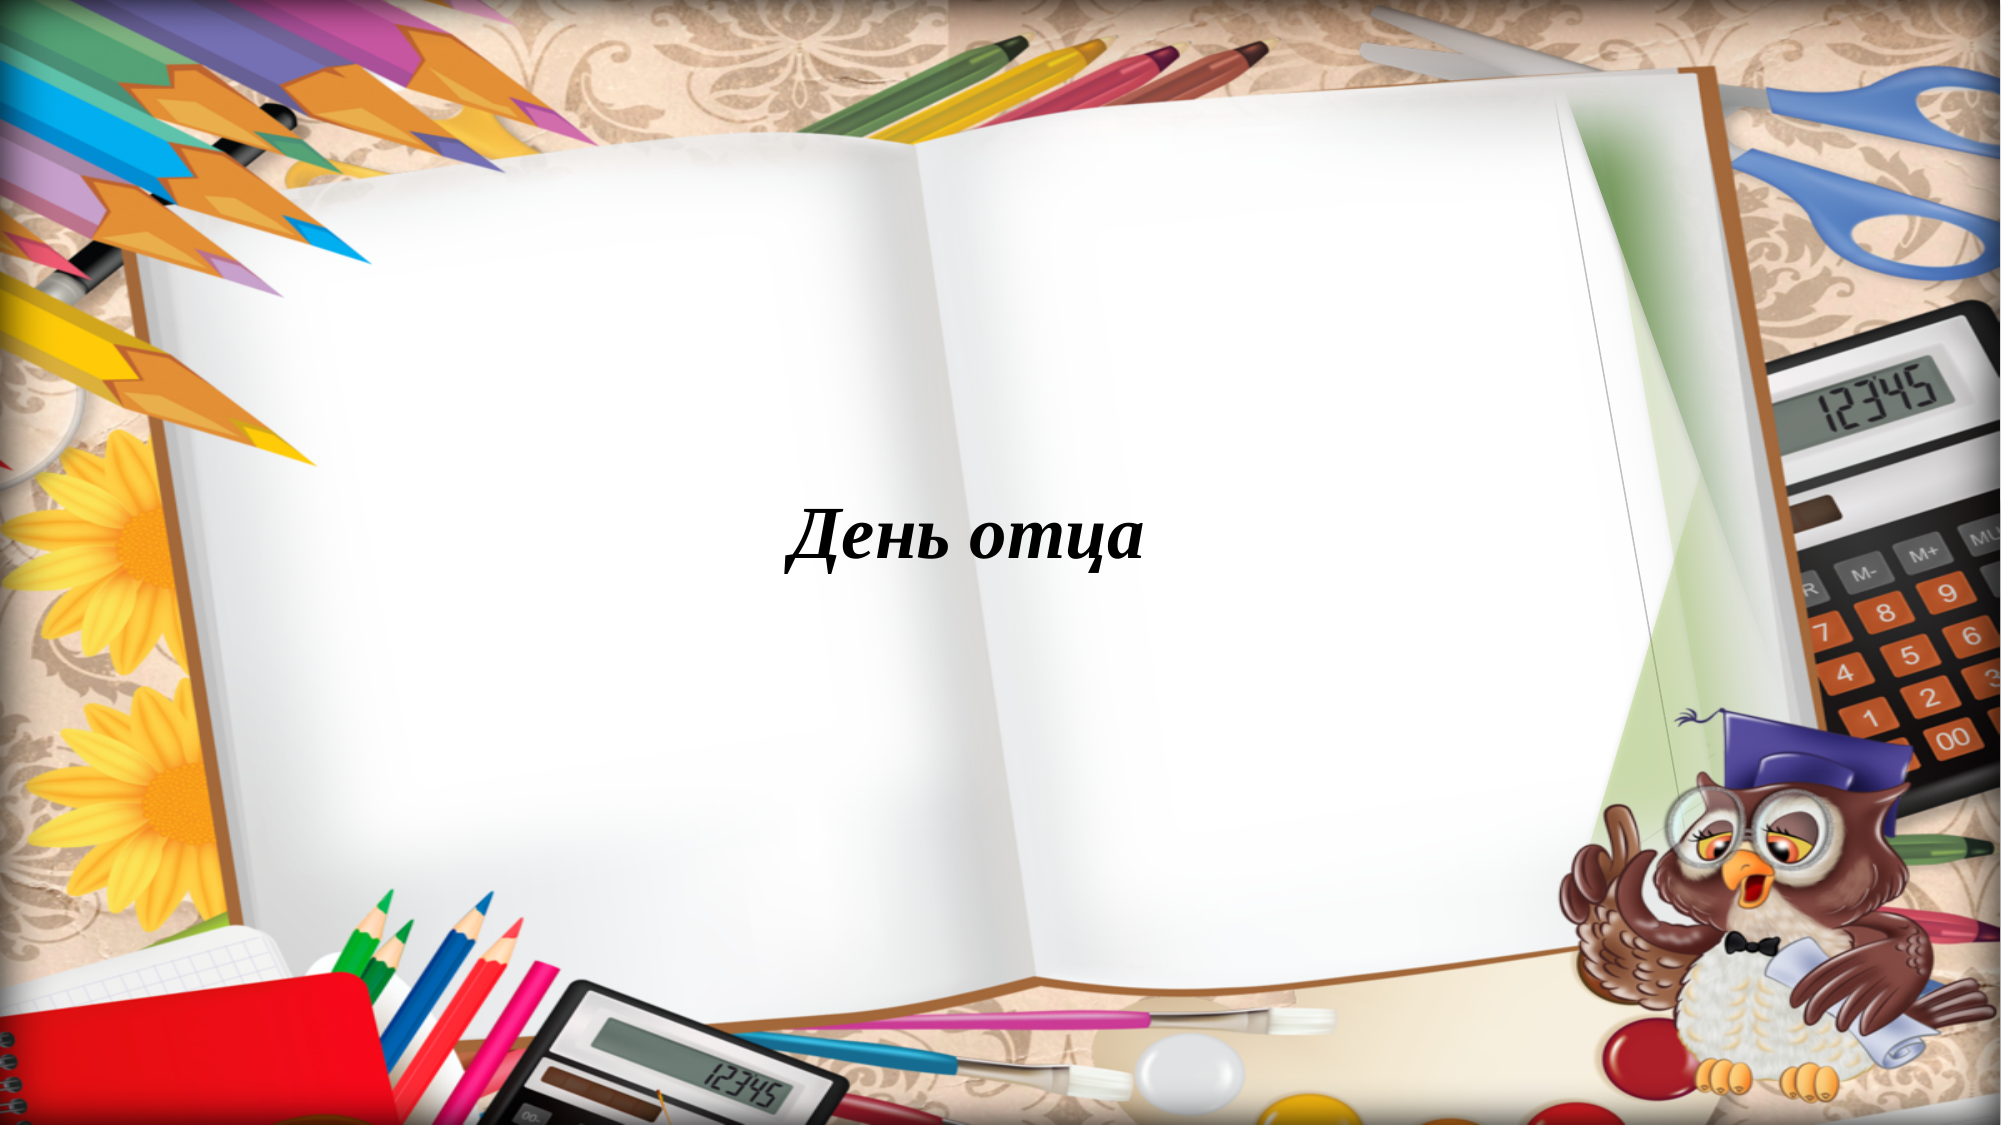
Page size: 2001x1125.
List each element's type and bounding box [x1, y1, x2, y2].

list [0, 0, 2000, 1125]
